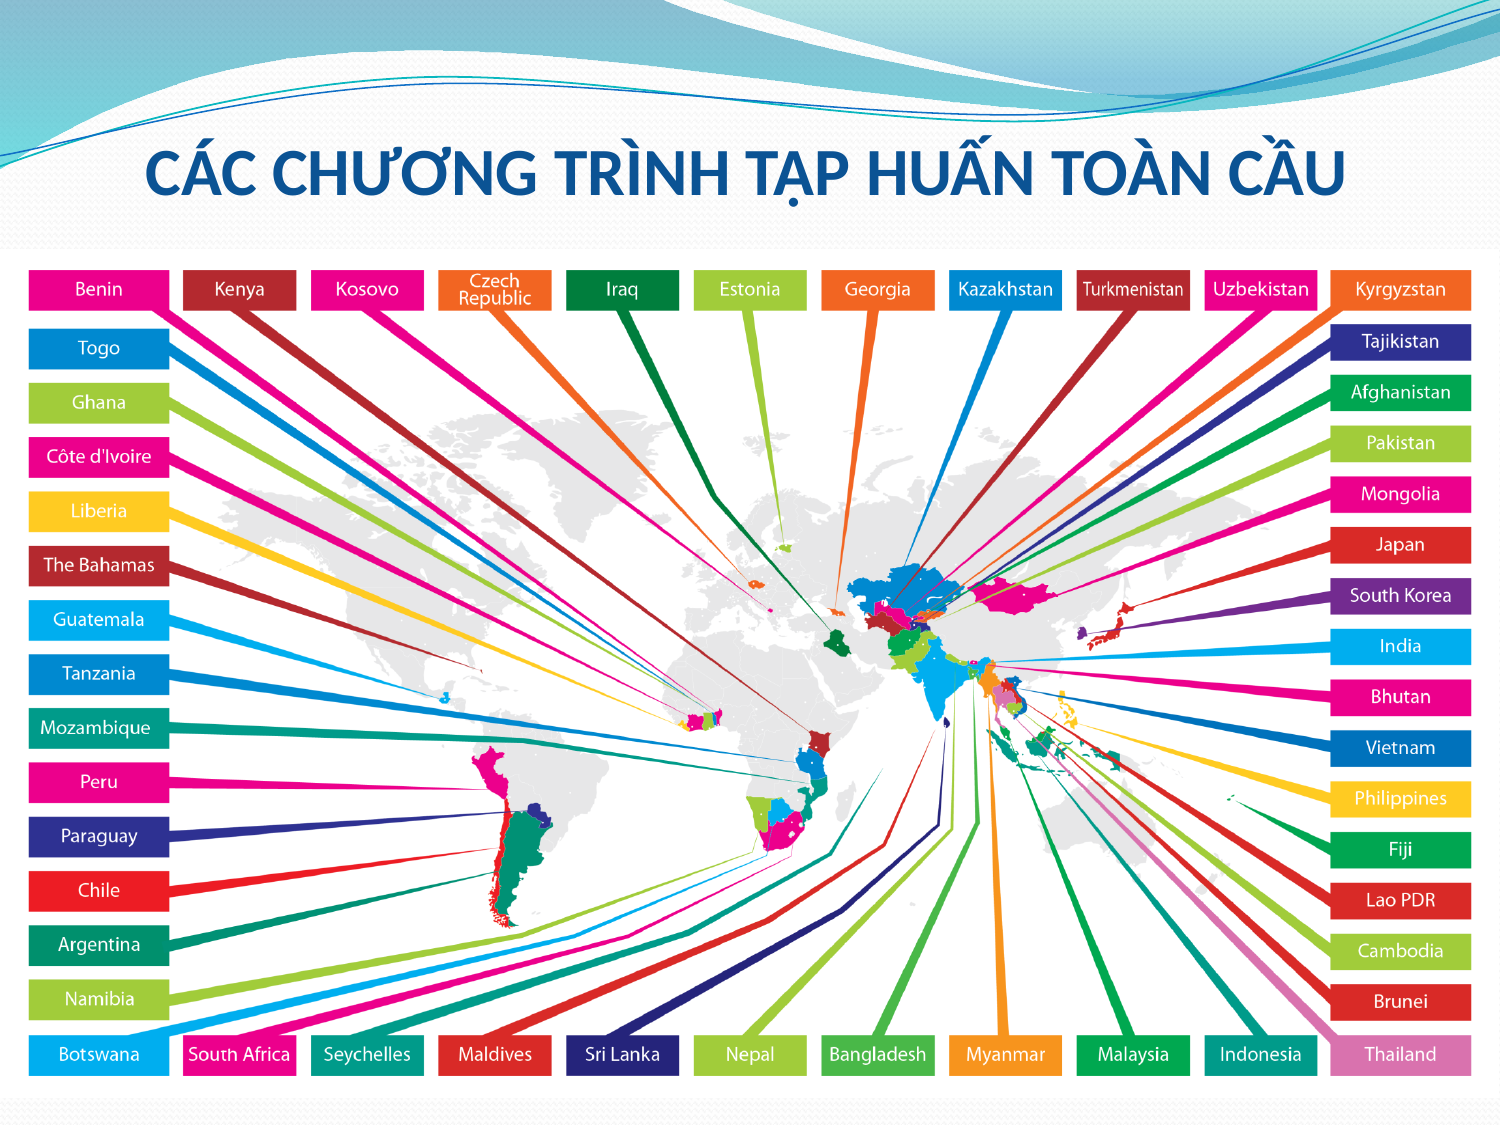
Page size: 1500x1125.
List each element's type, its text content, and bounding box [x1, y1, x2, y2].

picture [0, 249, 1499, 1098]
title CÁC CHƯƠNG TRÌNH TẬP HUẤN TOÀN CẦU [0, 137, 1497, 249]
